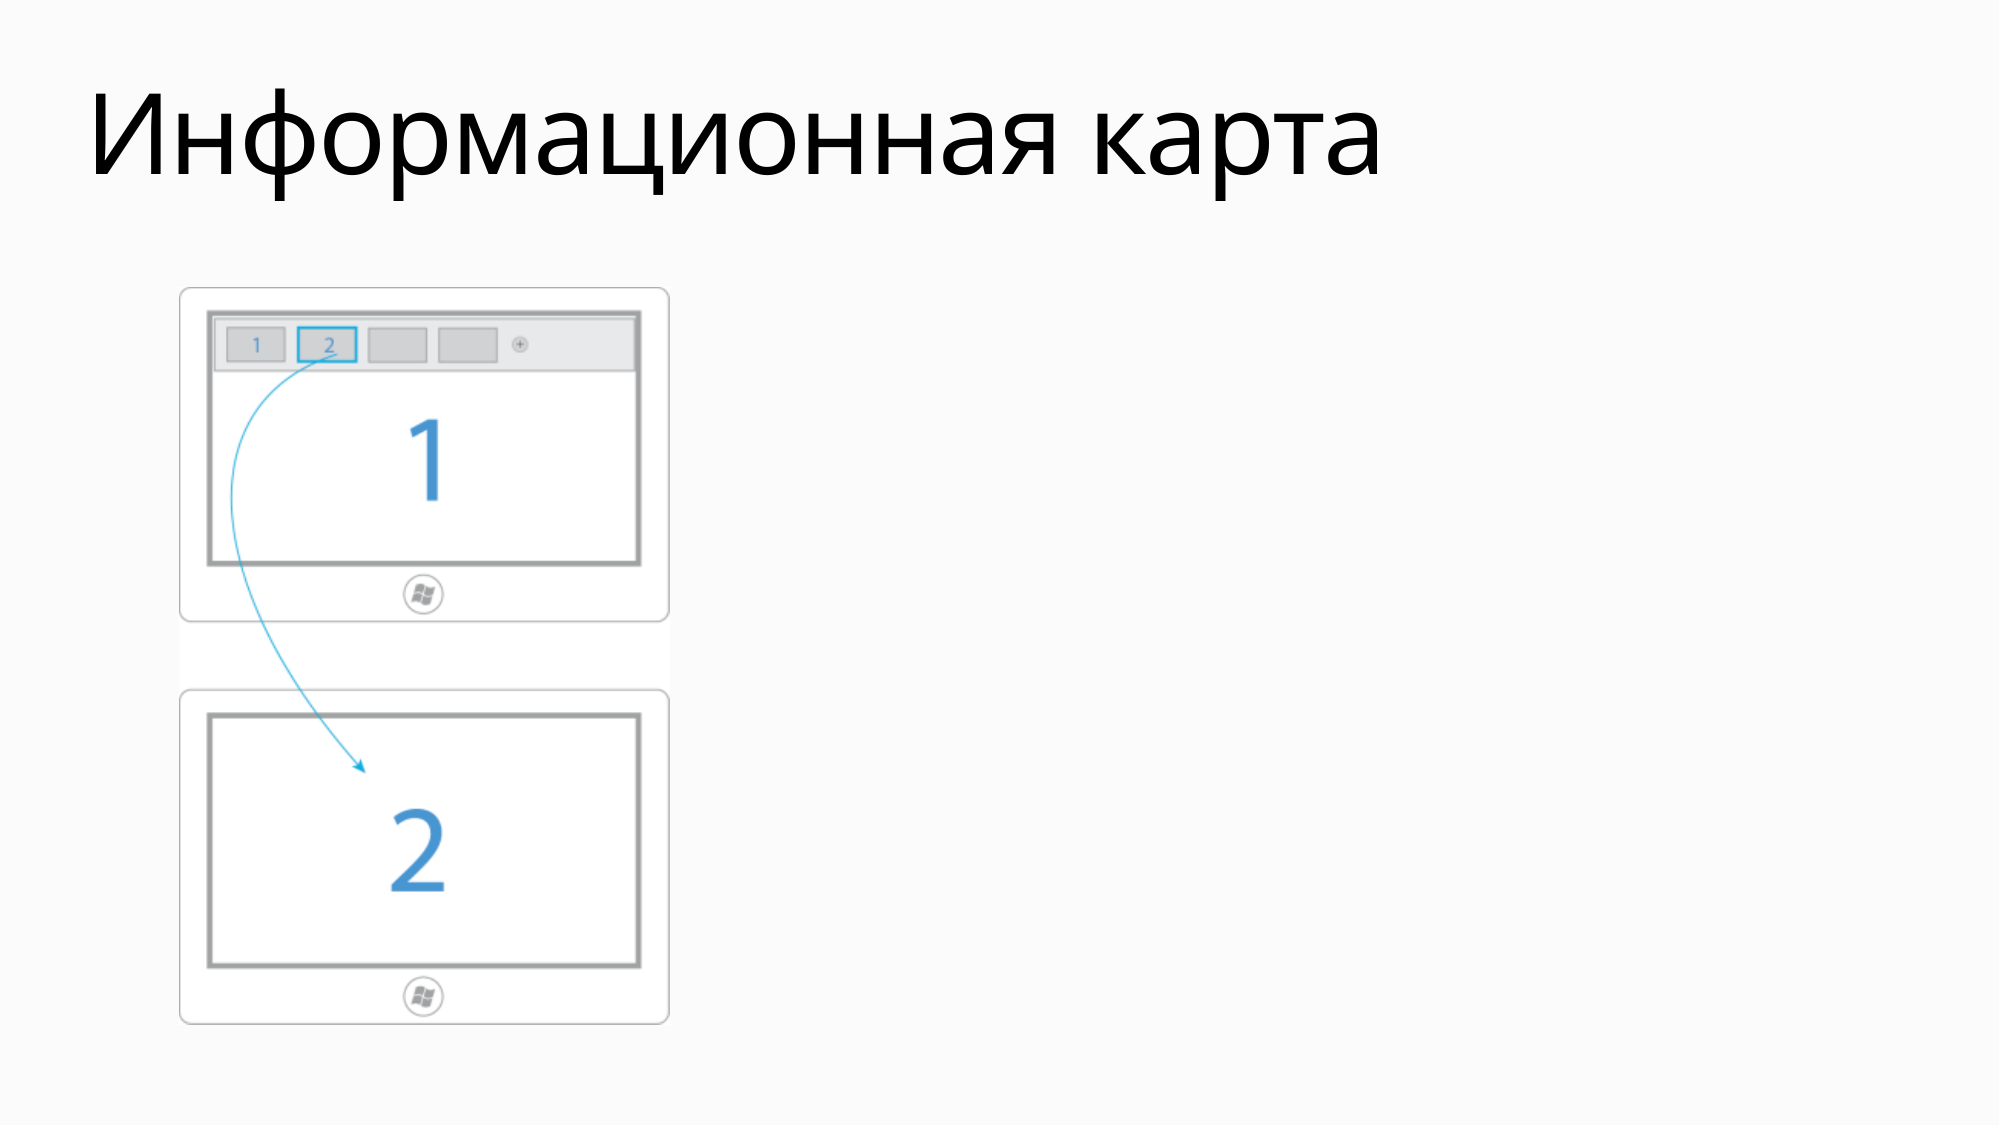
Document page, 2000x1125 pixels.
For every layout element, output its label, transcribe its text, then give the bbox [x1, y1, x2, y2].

picture [178, 286, 670, 1025]
title Информационная карта [85, 77, 1914, 201]
